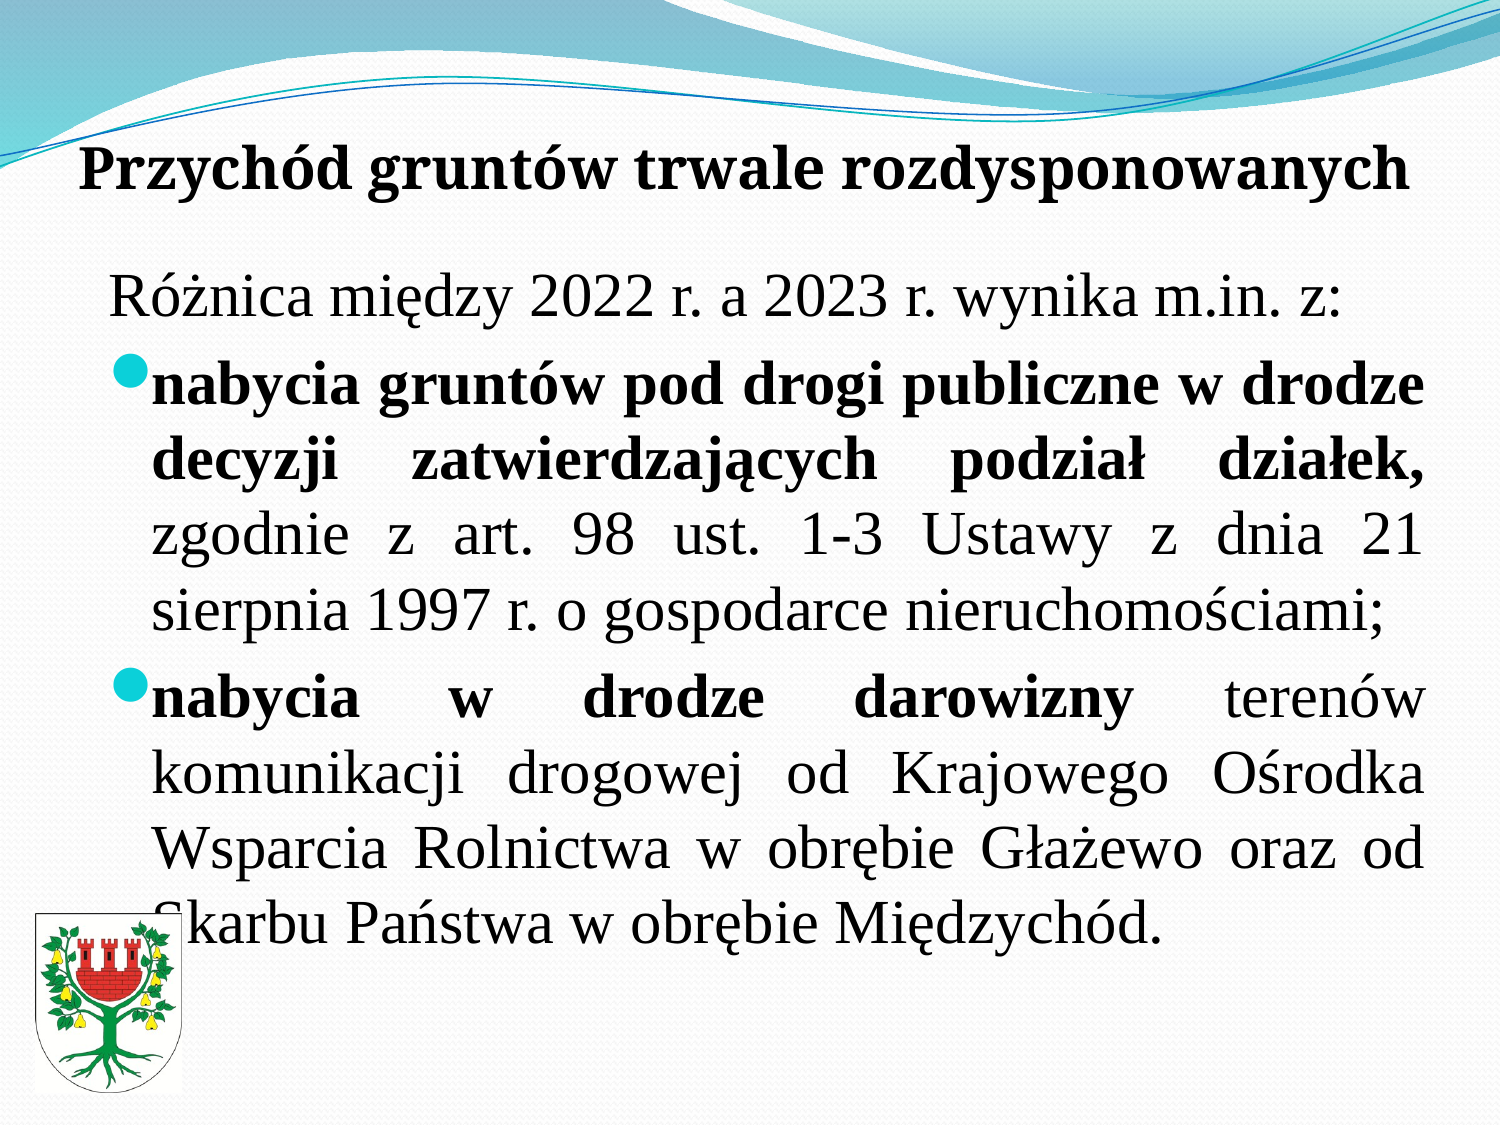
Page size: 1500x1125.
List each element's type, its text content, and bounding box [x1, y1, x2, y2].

table_cell 132,00 [183, 916, 188, 985]
title Przychód gruntów trwale rozdysponowanych [70, 82, 1421, 201]
picture [34, 913, 183, 1094]
list Różnica między 2022 r. a 2023 r. wynika m.in. z: nabycia gruntów pod drogi publiczne w drodze decyzji zatwierdzających podział działek, zgodnie z art. 98 ust. 1-3 Ustawy z dnia 21 sierpnia 1997 r. o gospodarce nieruchomościami; nabycia w drodze darowizny terenów komunikacji drogowej od Krajowego Ośrodka Wsparcia Rolnictwa w obrębie Głażewo oraz od Skarbu Państwa w obrębie Międzychód. [93, 246, 1442, 985]
